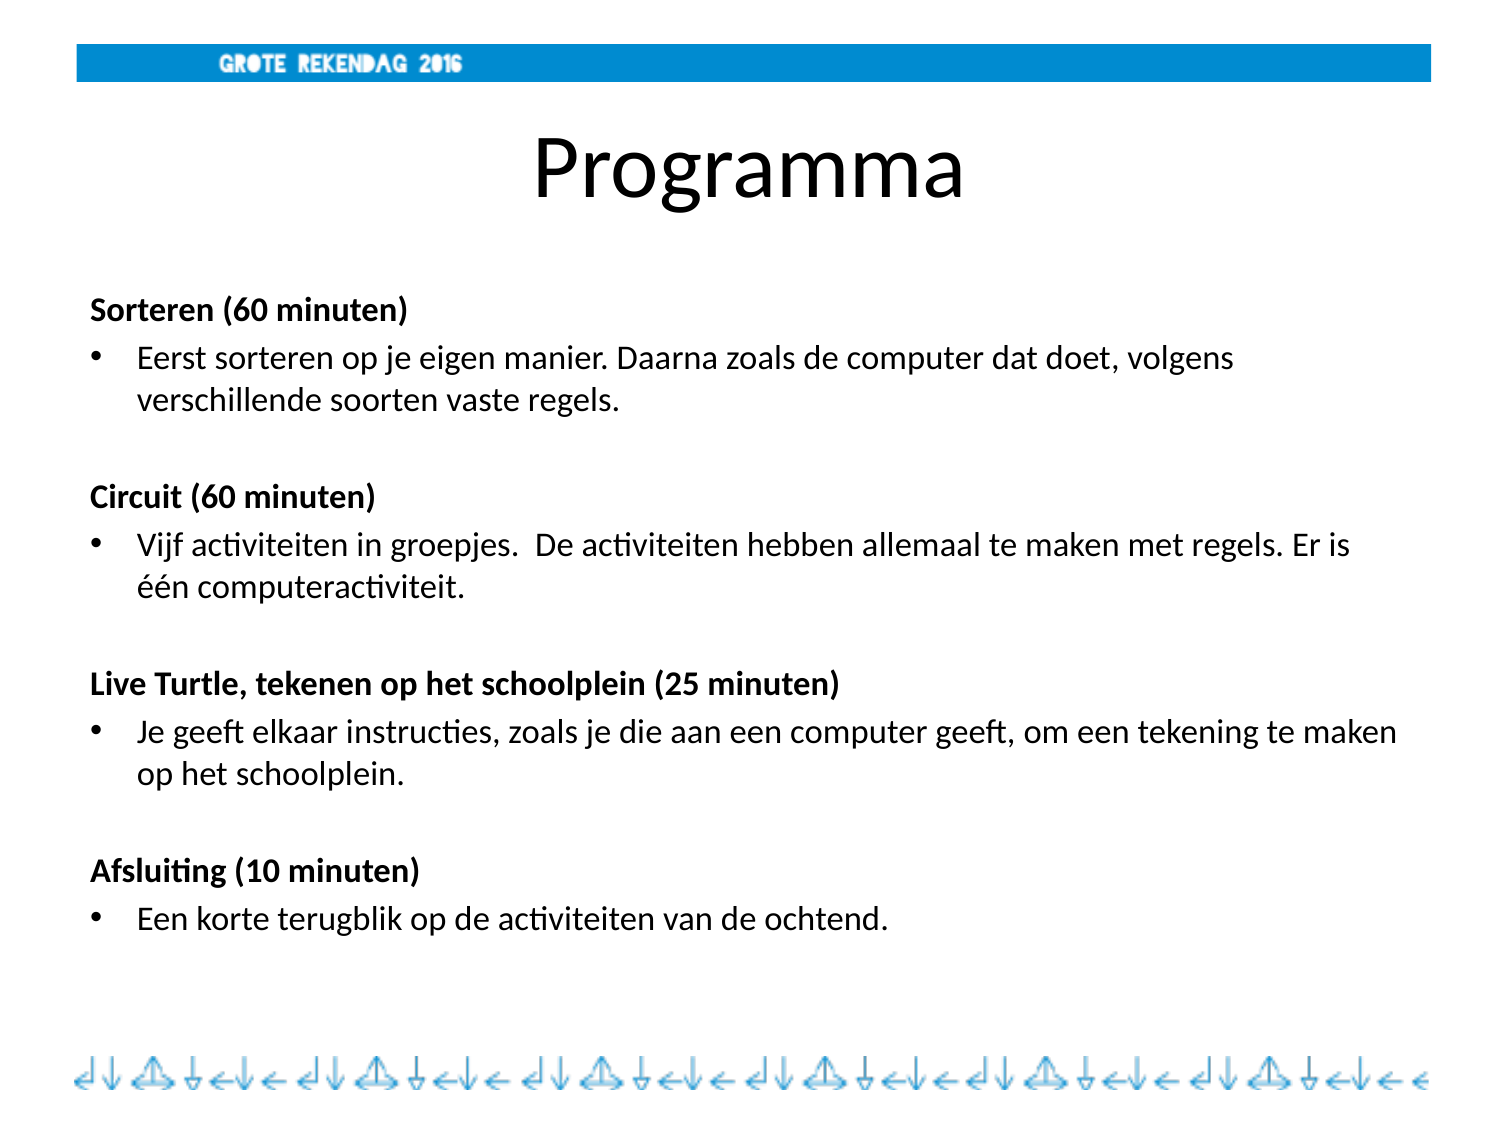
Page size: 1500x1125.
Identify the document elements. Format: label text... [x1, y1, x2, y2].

list Sorteren (60 minuten) Eerst sorteren op je eigen manier. Daarna zoals de computer dat doet, volgens verschillende soorten vaste regels. Circuit (60 minuten) Vijf activiteiten in groepjes. De activiteiten hebben allemaal te maken met regels. Er is één computeractiviteit. Live Turtle, tekenen op het schoolplein (25 minuten) Je geeft elkaar instructies, zoals je die aan een computer geeft, om een tekening te maken op het schoolplein. Afsluiting (10 minuten) Een korte terugblik op de activiteiten van de ochtend. [75, 278, 1425, 1005]
title Programma [75, 90, 1425, 233]
picture [219, 54, 286, 72]
picture [298, 54, 407, 72]
picture [73, 1056, 1429, 1090]
picture [419, 54, 462, 72]
